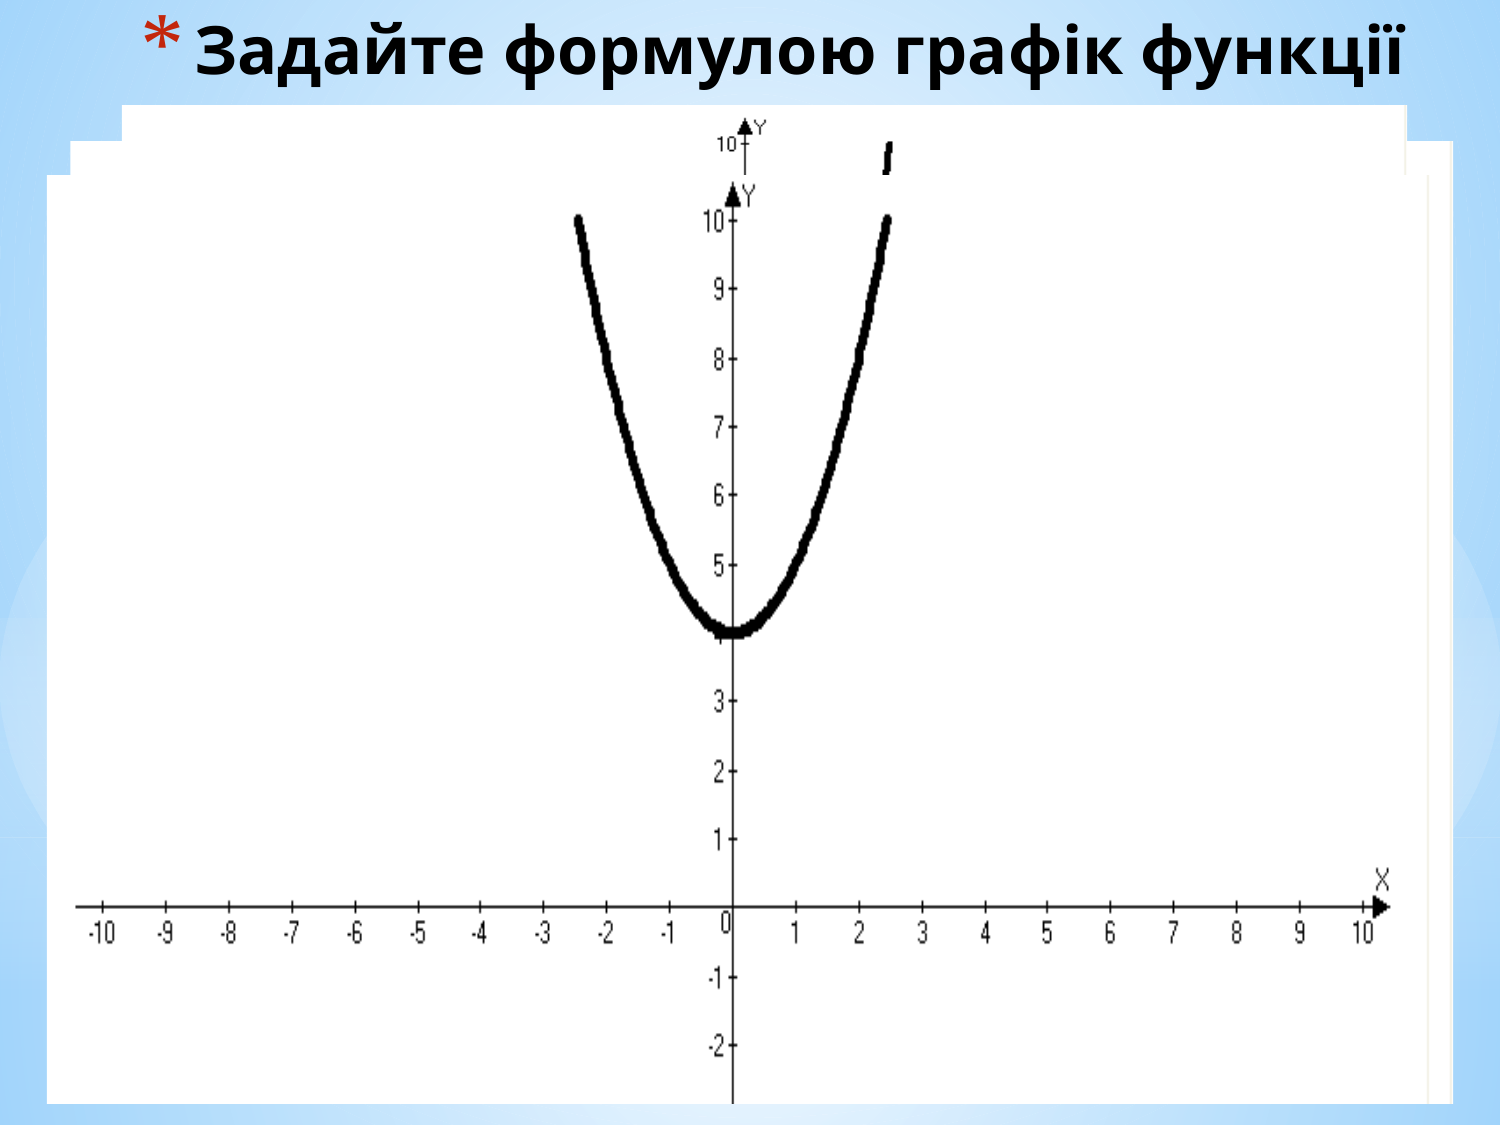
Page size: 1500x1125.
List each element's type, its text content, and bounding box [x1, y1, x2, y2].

picture [46, 105, 1454, 1104]
title Задайте формулою графік функції [70, 0, 1421, 141]
